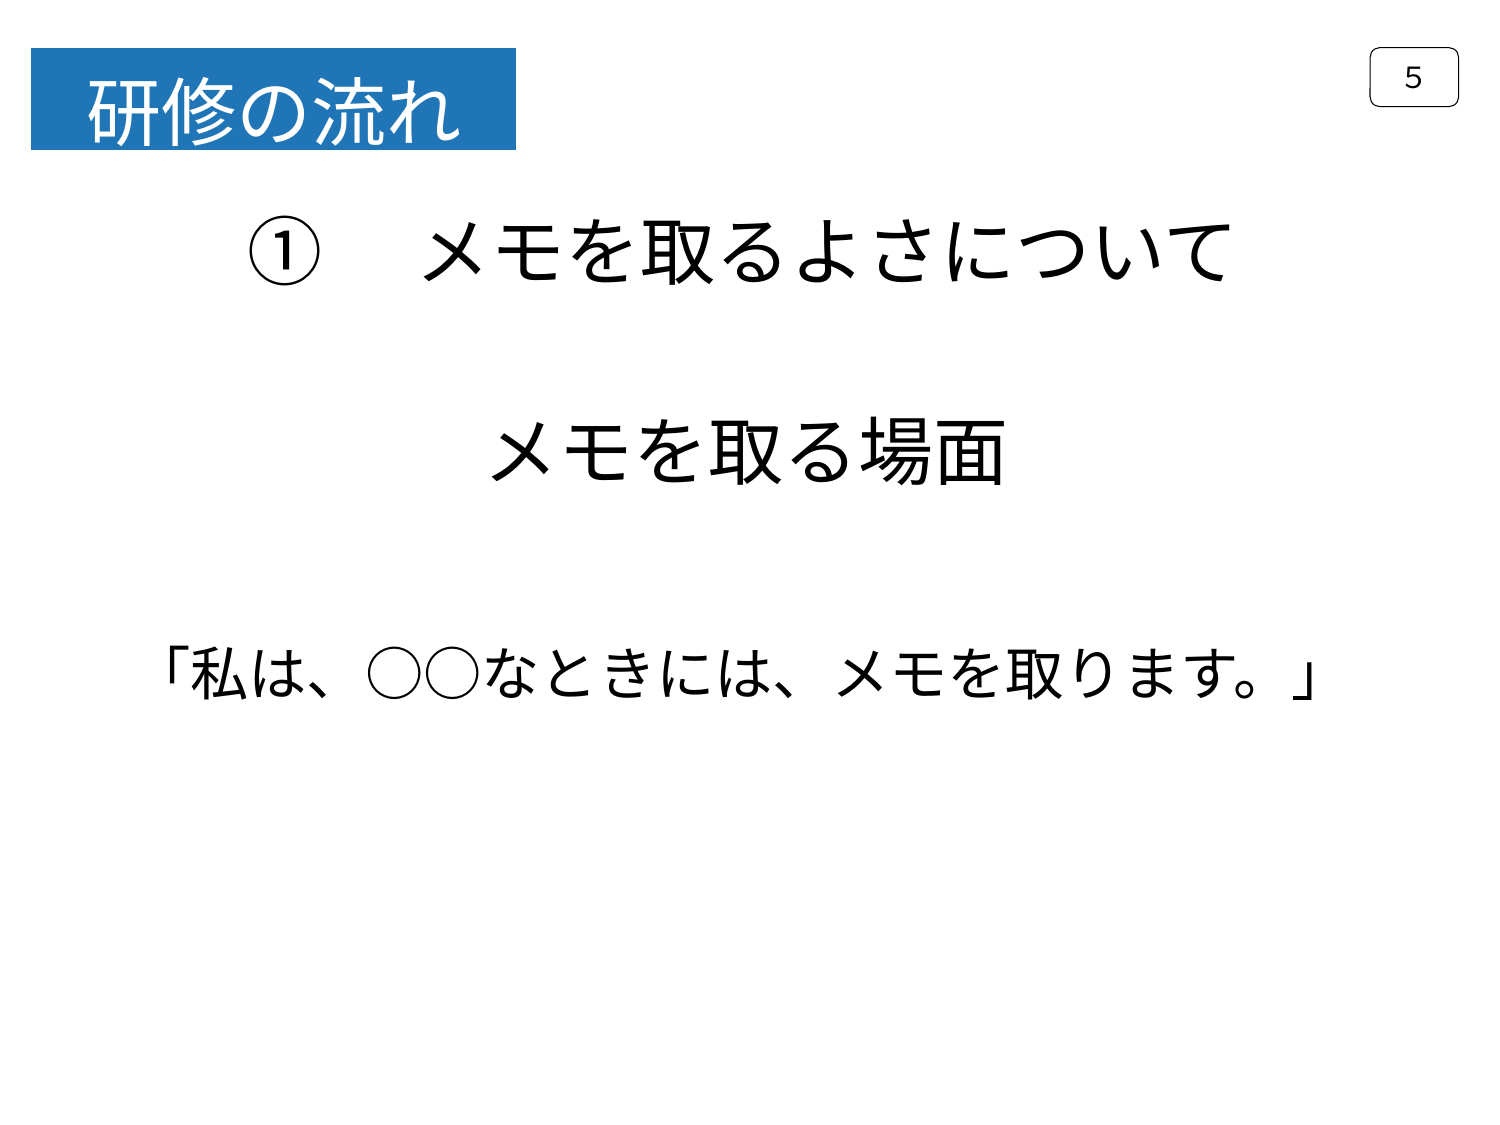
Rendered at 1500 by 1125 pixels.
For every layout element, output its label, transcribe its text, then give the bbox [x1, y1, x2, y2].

text_box メモを取る場面 [468, 397, 1032, 502]
text_box ５ [1368, 46, 1460, 108]
text_box 研修の流れ [31, 48, 516, 150]
text_box ① メモを取るよさについて [232, 196, 1266, 302]
text_box 「私は、○○なときには、メモを取ります。」 [117, 595, 1383, 715]
